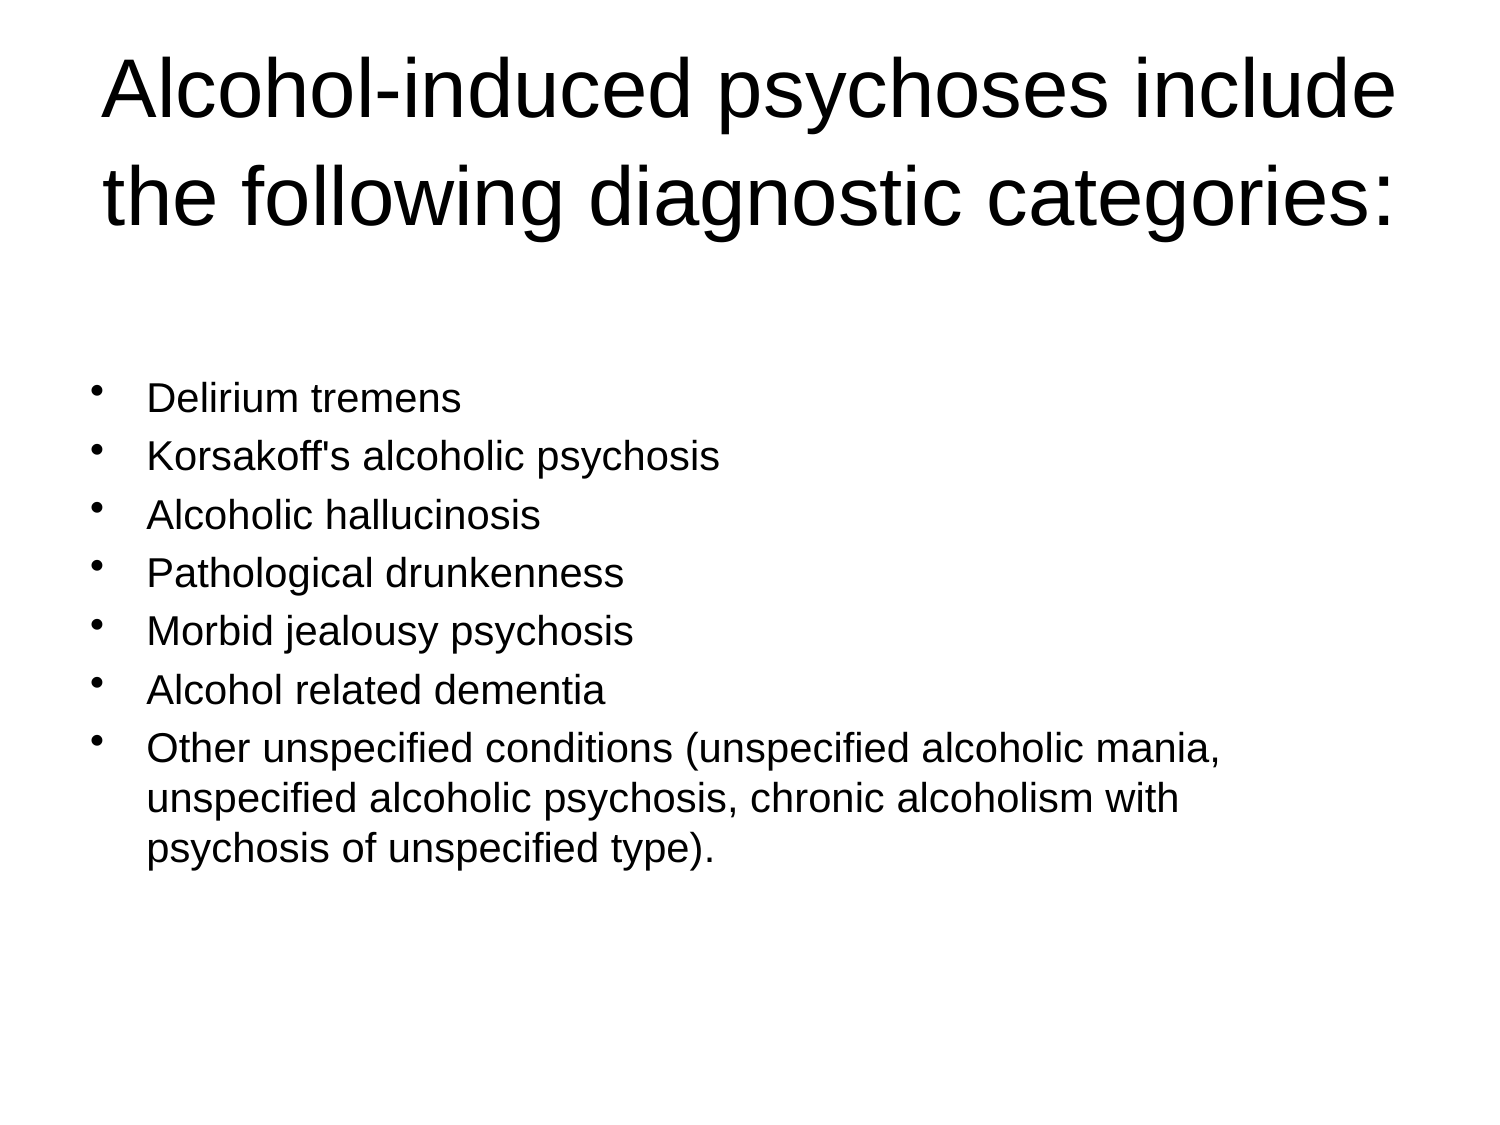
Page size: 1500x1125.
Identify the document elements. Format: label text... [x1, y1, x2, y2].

list Delirium tremens Korsakoff's alcoholic psychosis Alcoholic hallucinosis Pathological drunkenness Morbid jealousy psychosis Alcohol related dementia Other unspecified conditions (unspecified alcoholic mania, unspecified alcoholic psychosis, chronic alcoholism with psychosis of unspecified type). [75, 363, 1300, 1062]
title Alcohol-induced psychoses include the following diagnostic categories: [75, 45, 1425, 233]
